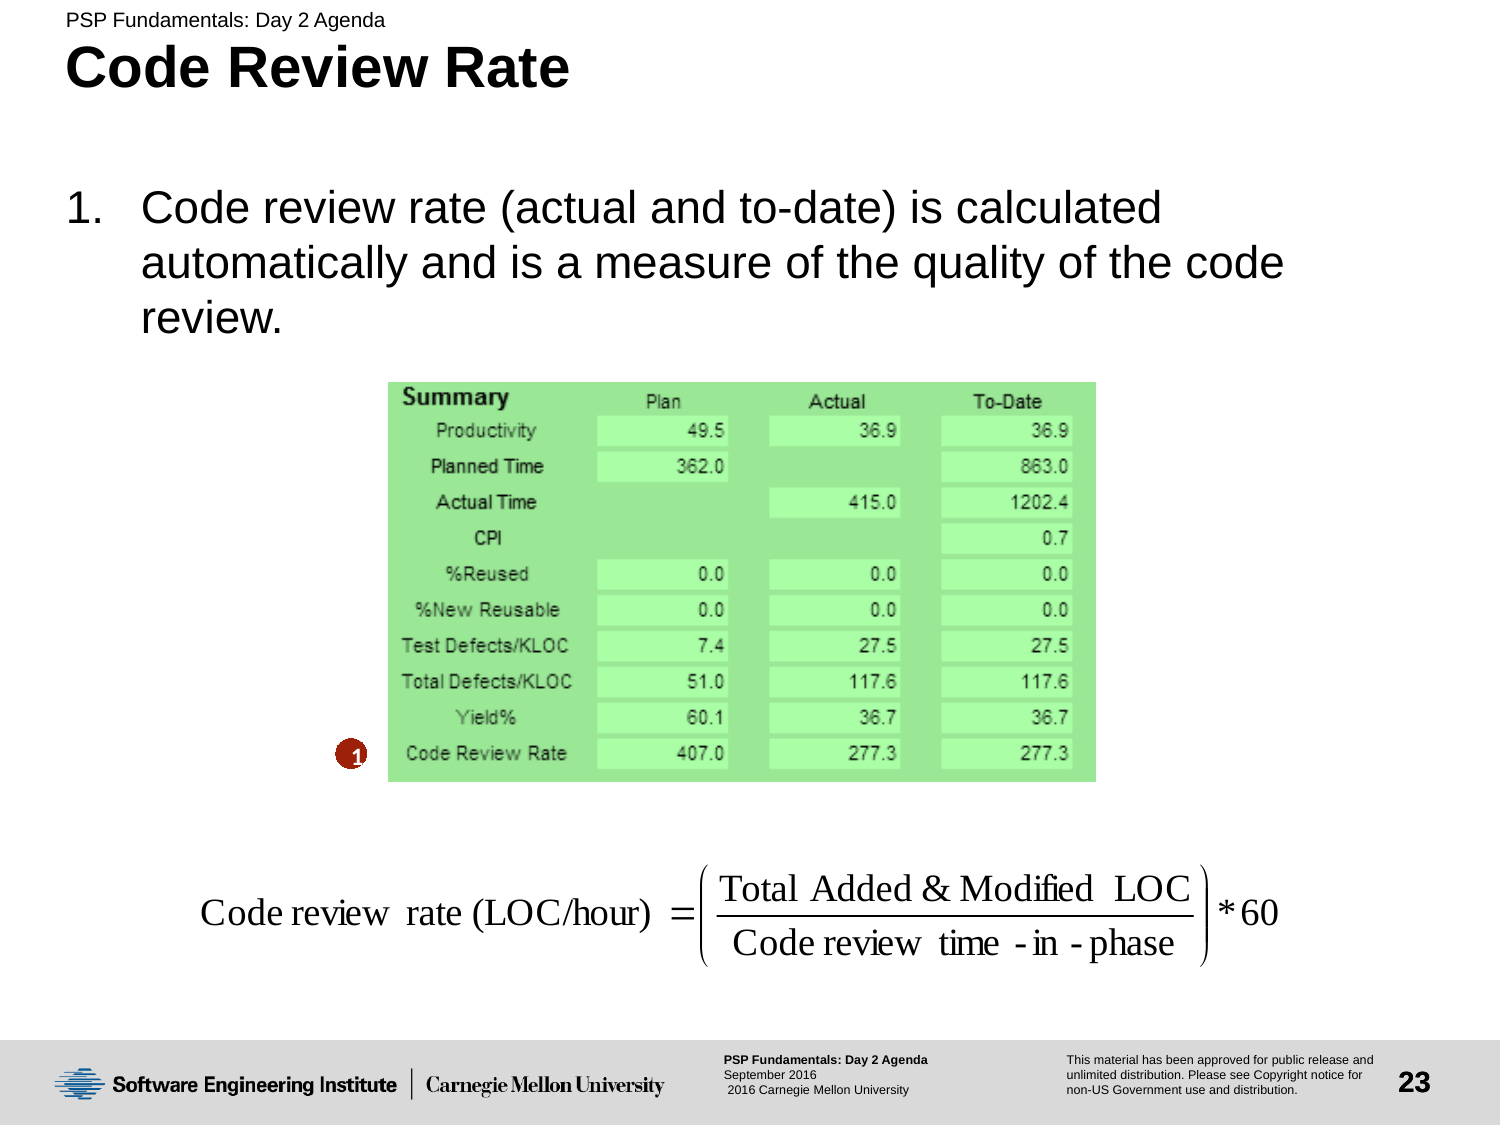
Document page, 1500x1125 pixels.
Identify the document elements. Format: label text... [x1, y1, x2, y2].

picture [46, 1061, 673, 1104]
text_box [294, 461, 1109, 858]
list Code review rate (actual and to-date) is calculated automatically and is a measure of the quality of the code review. [65, 177, 1431, 1000]
title Code Review Rate [65, 37, 1430, 148]
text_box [335, 738, 371, 775]
picture [388, 382, 1096, 782]
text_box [194, 858, 1285, 972]
